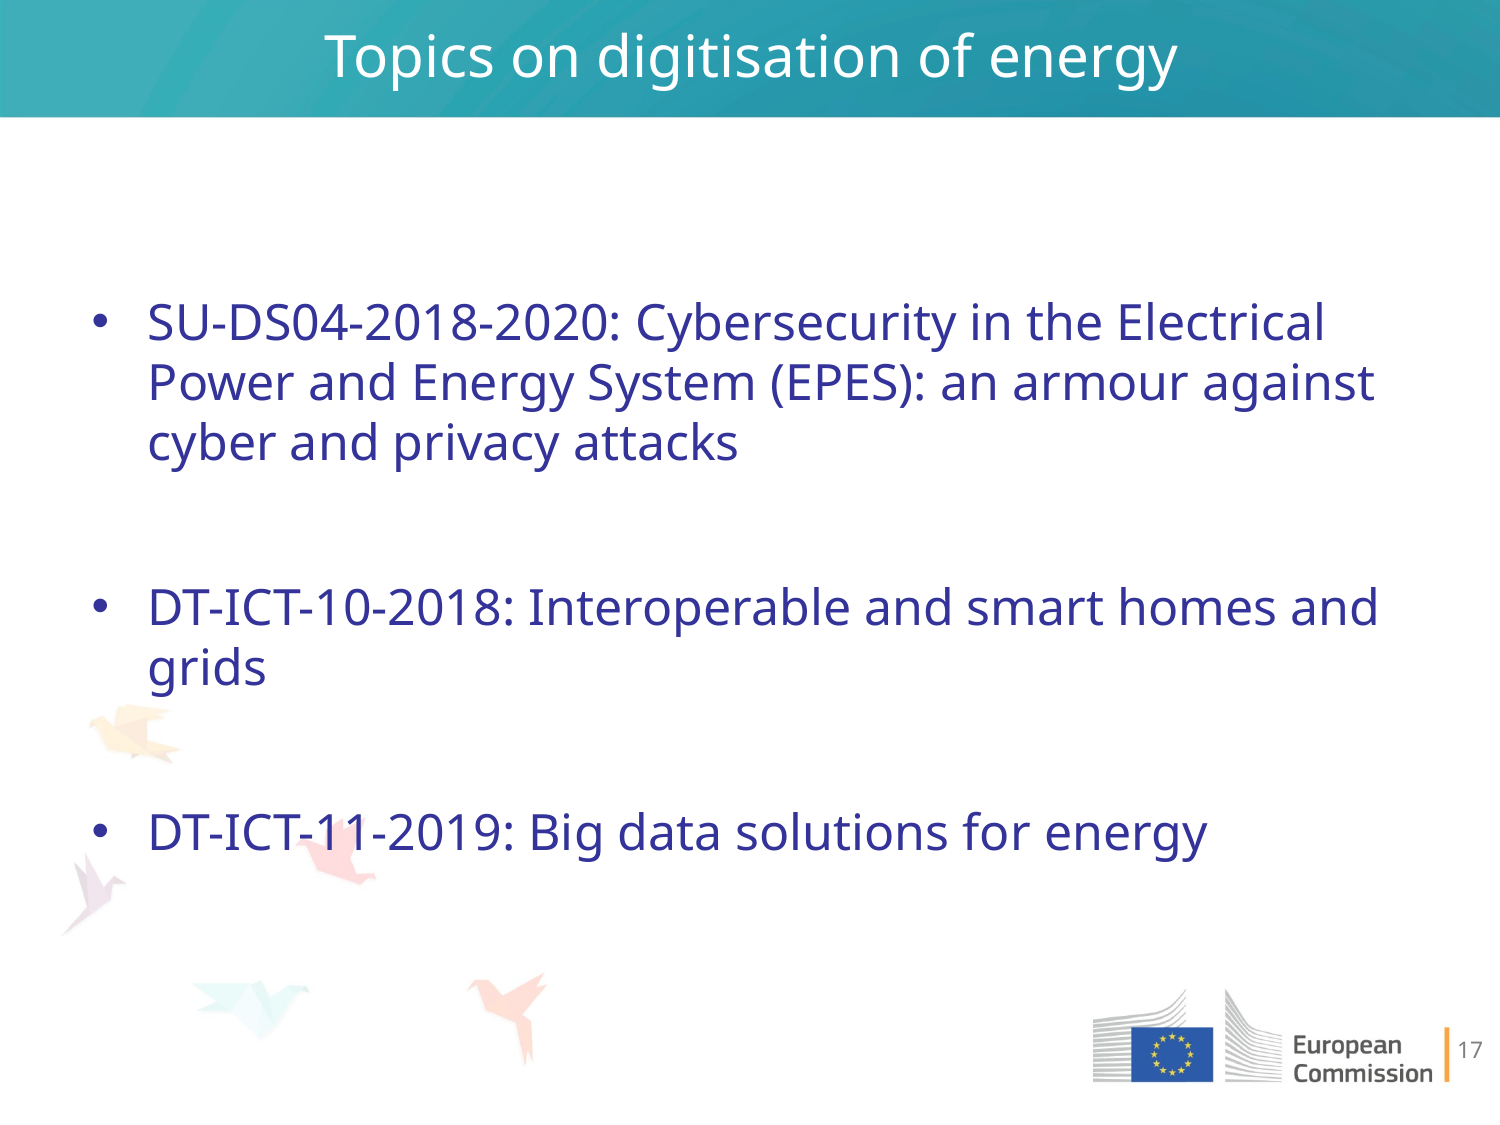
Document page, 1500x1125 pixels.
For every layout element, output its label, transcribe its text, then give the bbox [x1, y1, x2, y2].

list SU-DS04-2018-2020: Cybersecurity in the Electrical Power and Energy System (EPES): an armour against cyber and privacy attacks DT-ICT-10-2018: Interoperable and smart homes and grids DT-ICT-11-2019: Big data solutions for energy [76, 282, 1471, 882]
title Topics on digitisation of energy [78, 7, 1426, 103]
picture [0, 0, 1500, 1124]
